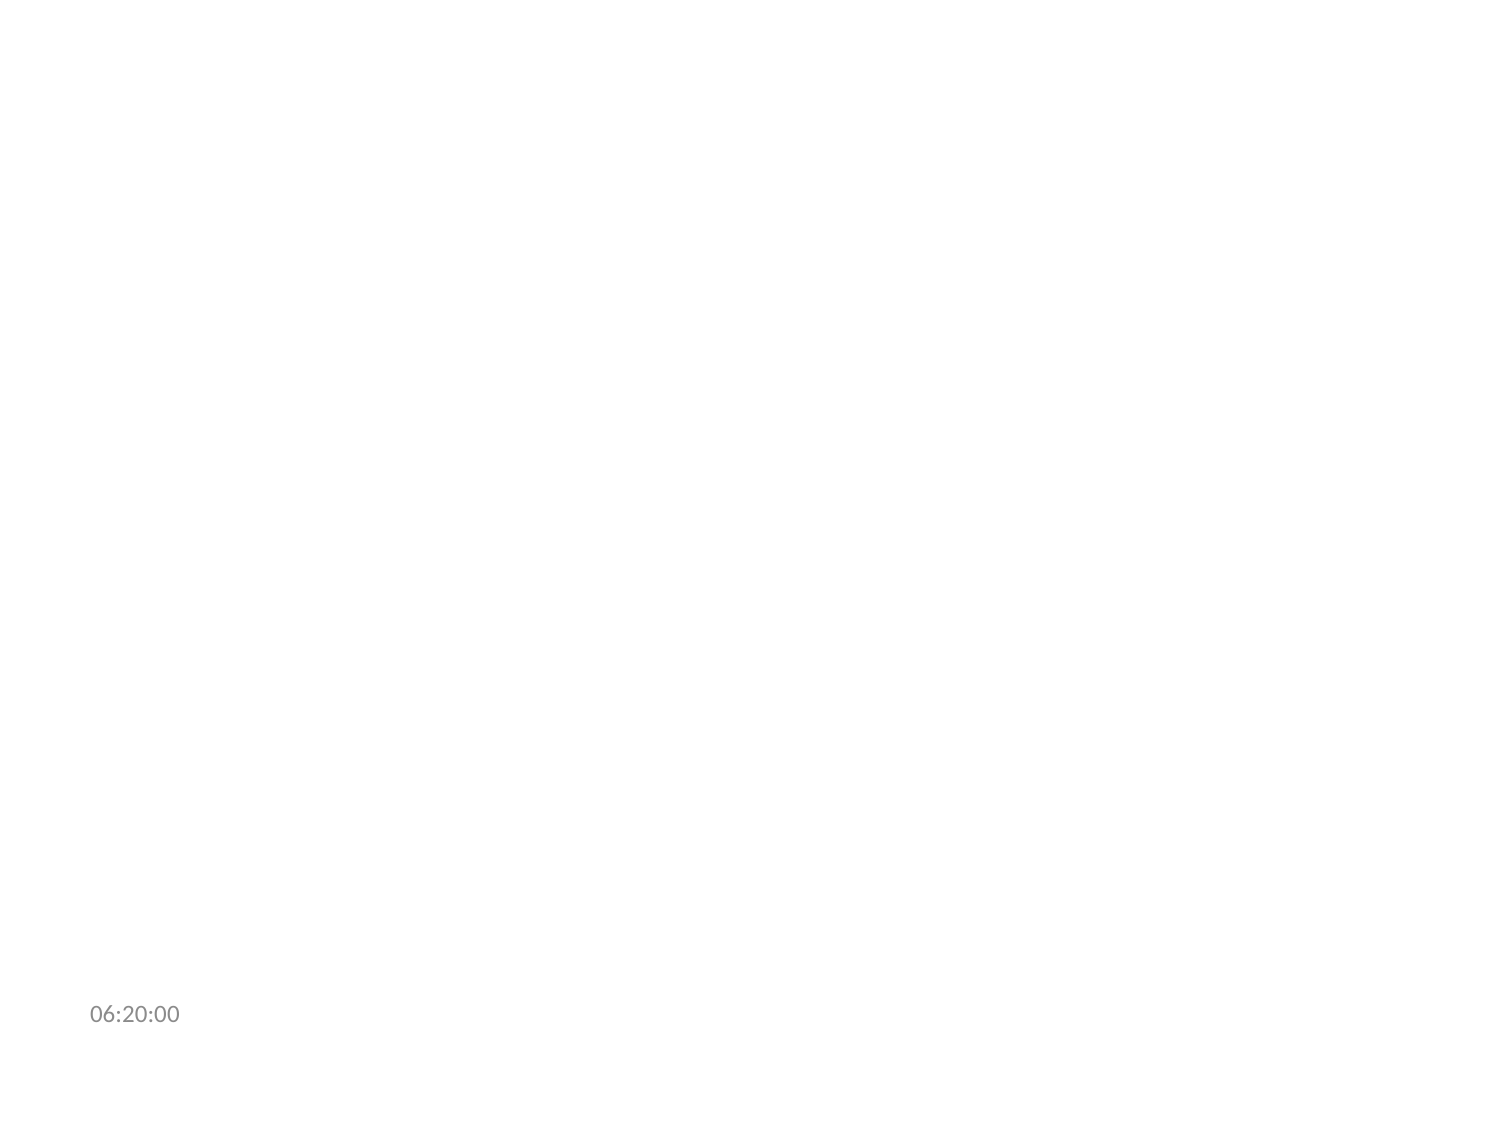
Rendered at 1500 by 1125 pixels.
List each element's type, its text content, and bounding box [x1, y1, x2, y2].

text_box 15:35:09 [75, 982, 425, 1043]
